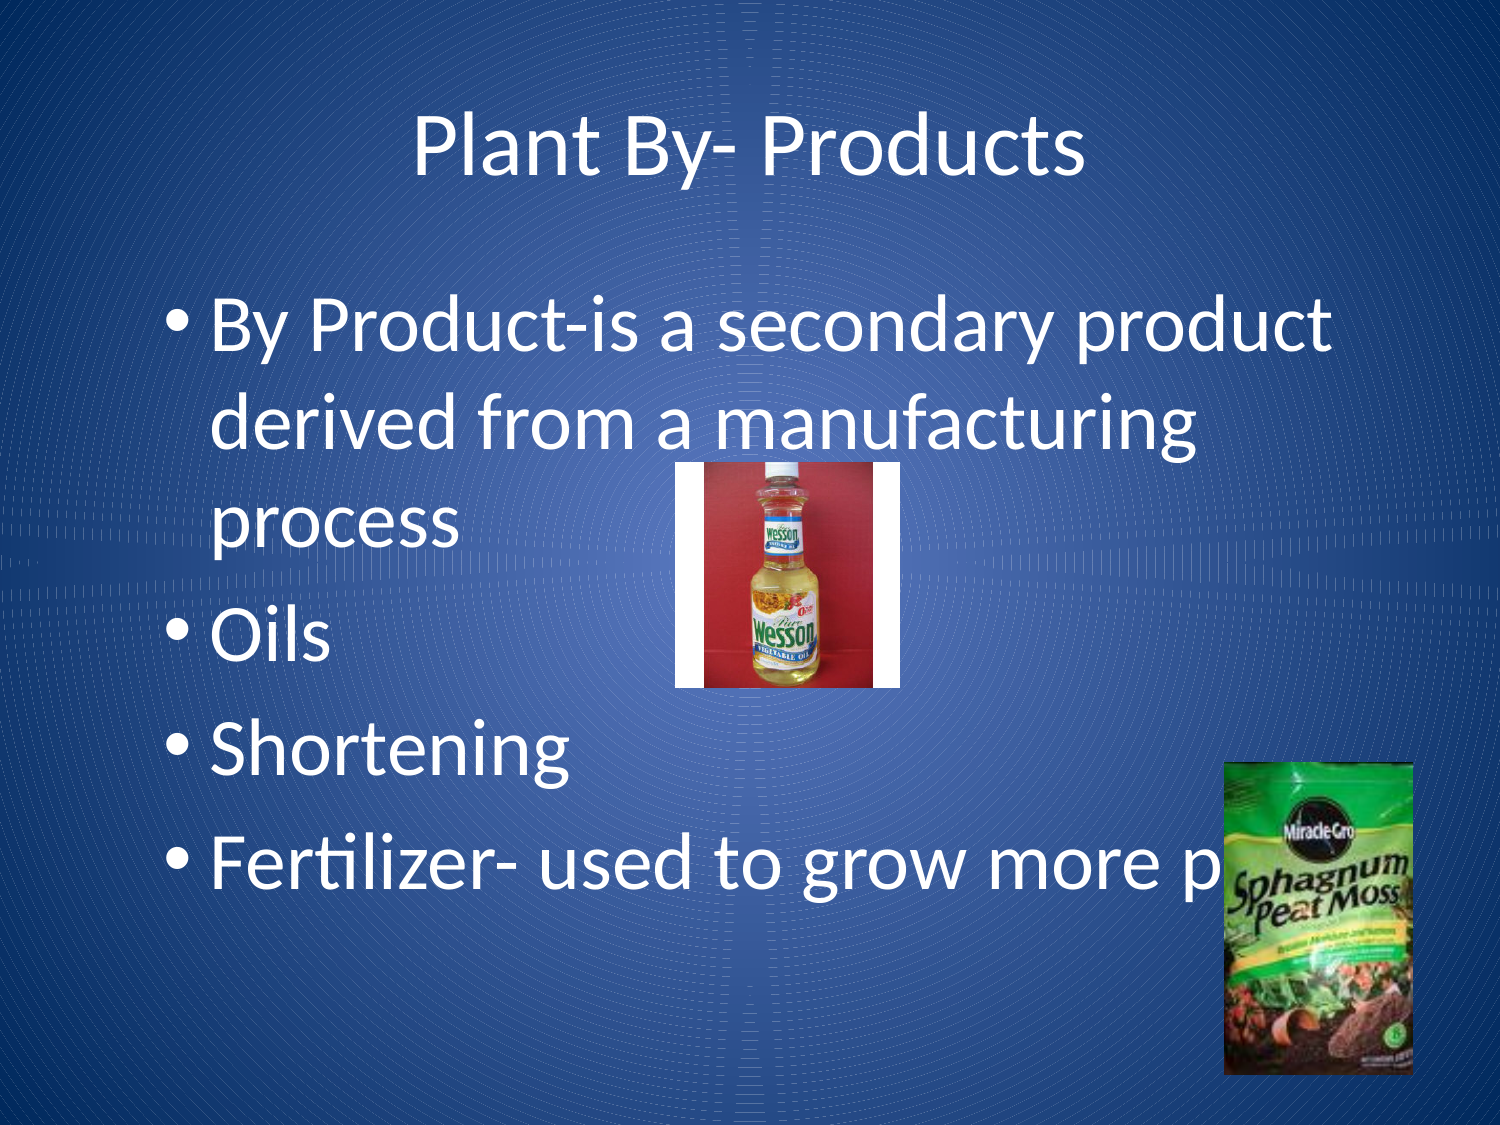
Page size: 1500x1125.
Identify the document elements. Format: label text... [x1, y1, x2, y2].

picture [674, 462, 901, 688]
picture [1224, 762, 1413, 1076]
list By Product-is a secondary product derived from a manufacturing process Oils Shortening Fertilizer- used to grow more plants [75, 262, 1425, 1005]
title Plant By- Products [75, 45, 1425, 233]
